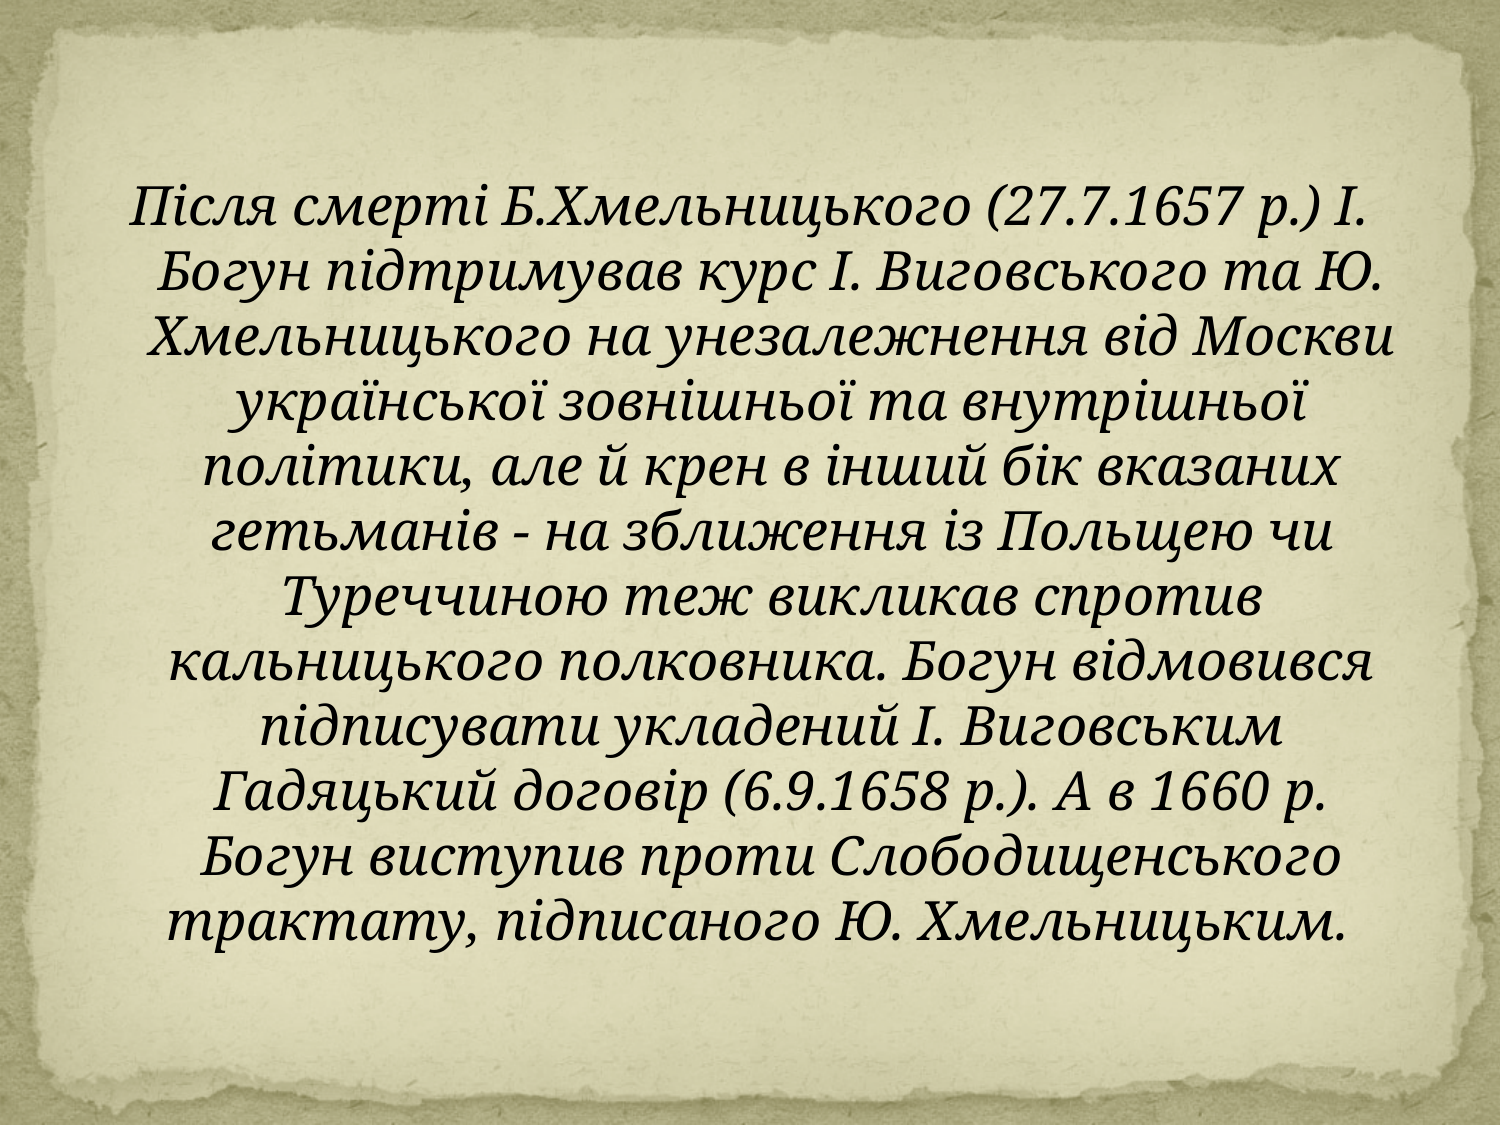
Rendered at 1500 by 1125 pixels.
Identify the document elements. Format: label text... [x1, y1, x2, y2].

list Після смерті Б.Хмельницького (27.7.1657 р.) І. Богун підтримував курс І. Виговського та Ю. Хмельницького на унезалежнення від Москви української зовнішньої та внутрішньої політики, але й крен в інший бік вказаних гетьманів - на зближення із Польщею чи Туреччиною теж викликав спротив кальницького полковника. Богун відмовився підписувати укладений І. Виговським Гадяцький договір (6.9.1658 р.). А в 1660 р. Богун виступив проти Слободищенського трактату, підписаного Ю. Хмельницьким. [75, 164, 1425, 1000]
